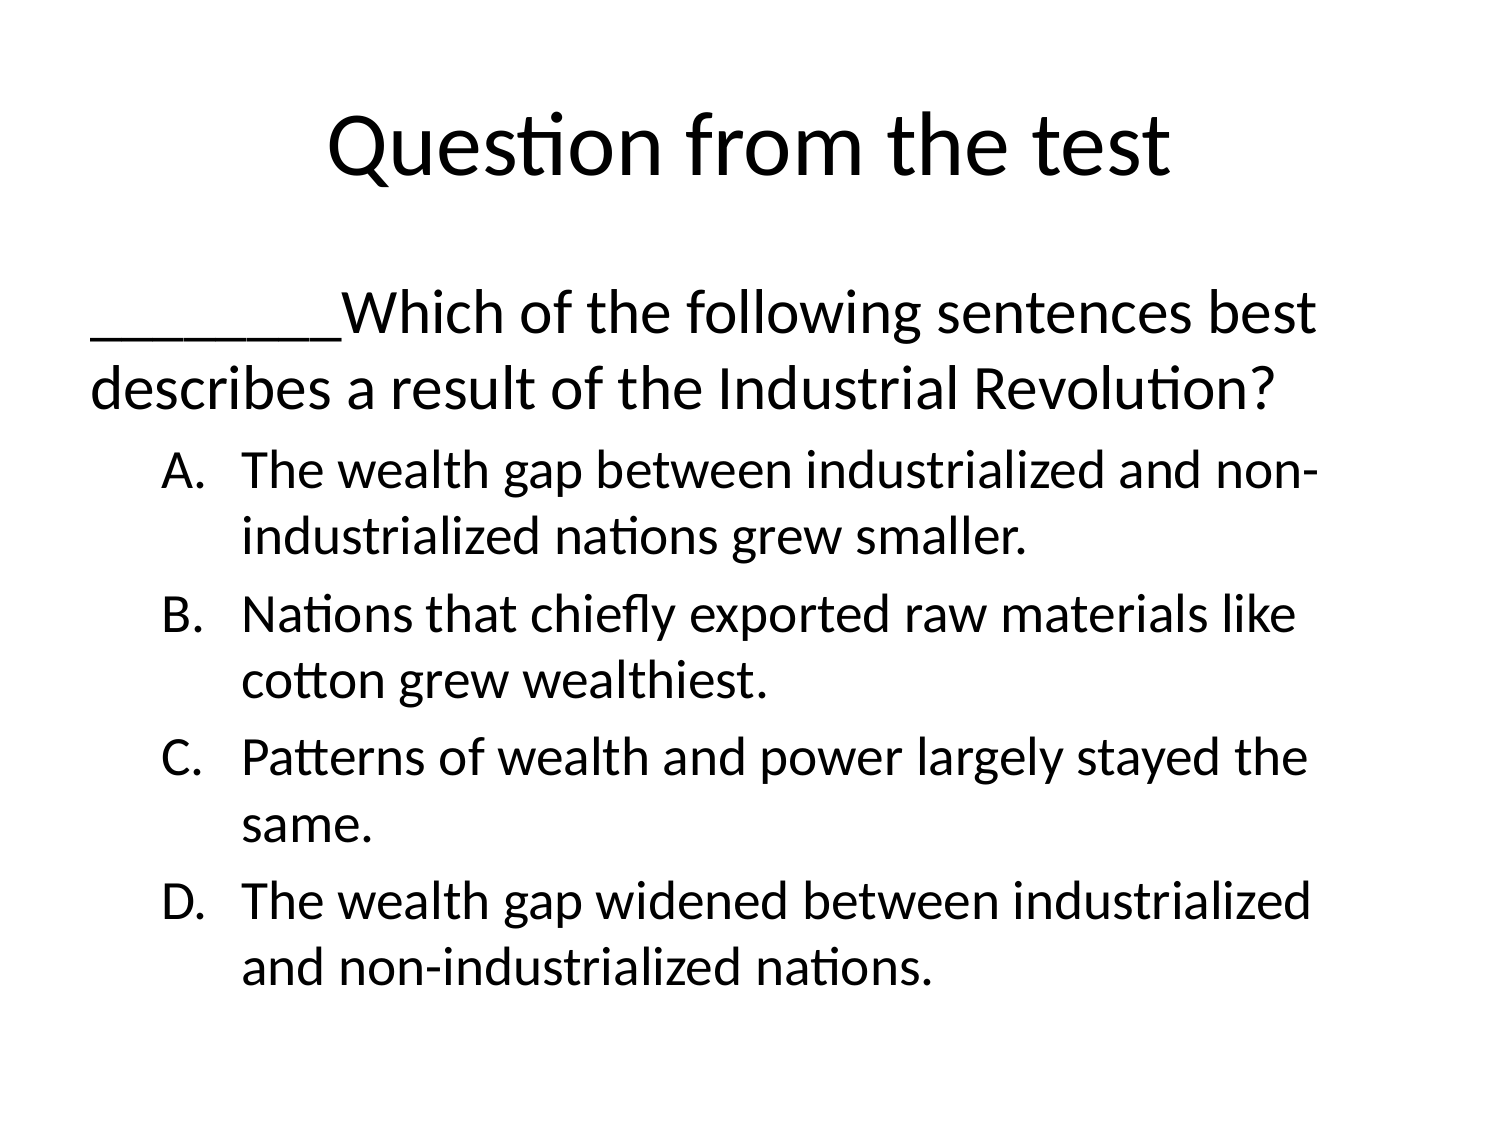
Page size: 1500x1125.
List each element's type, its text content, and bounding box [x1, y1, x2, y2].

list ________Which of the following sentences best describes a result of the Industrial Revolution? The wealth gap between industrialized and non-industrialized nations grew smaller. Nations that chiefly exported raw materials like cotton grew wealthiest. Patterns of wealth and power largely stayed the same. The wealth gap widened between industrialized and non-industrialized nations. [75, 262, 1425, 1005]
title Question from the test [75, 45, 1425, 233]
